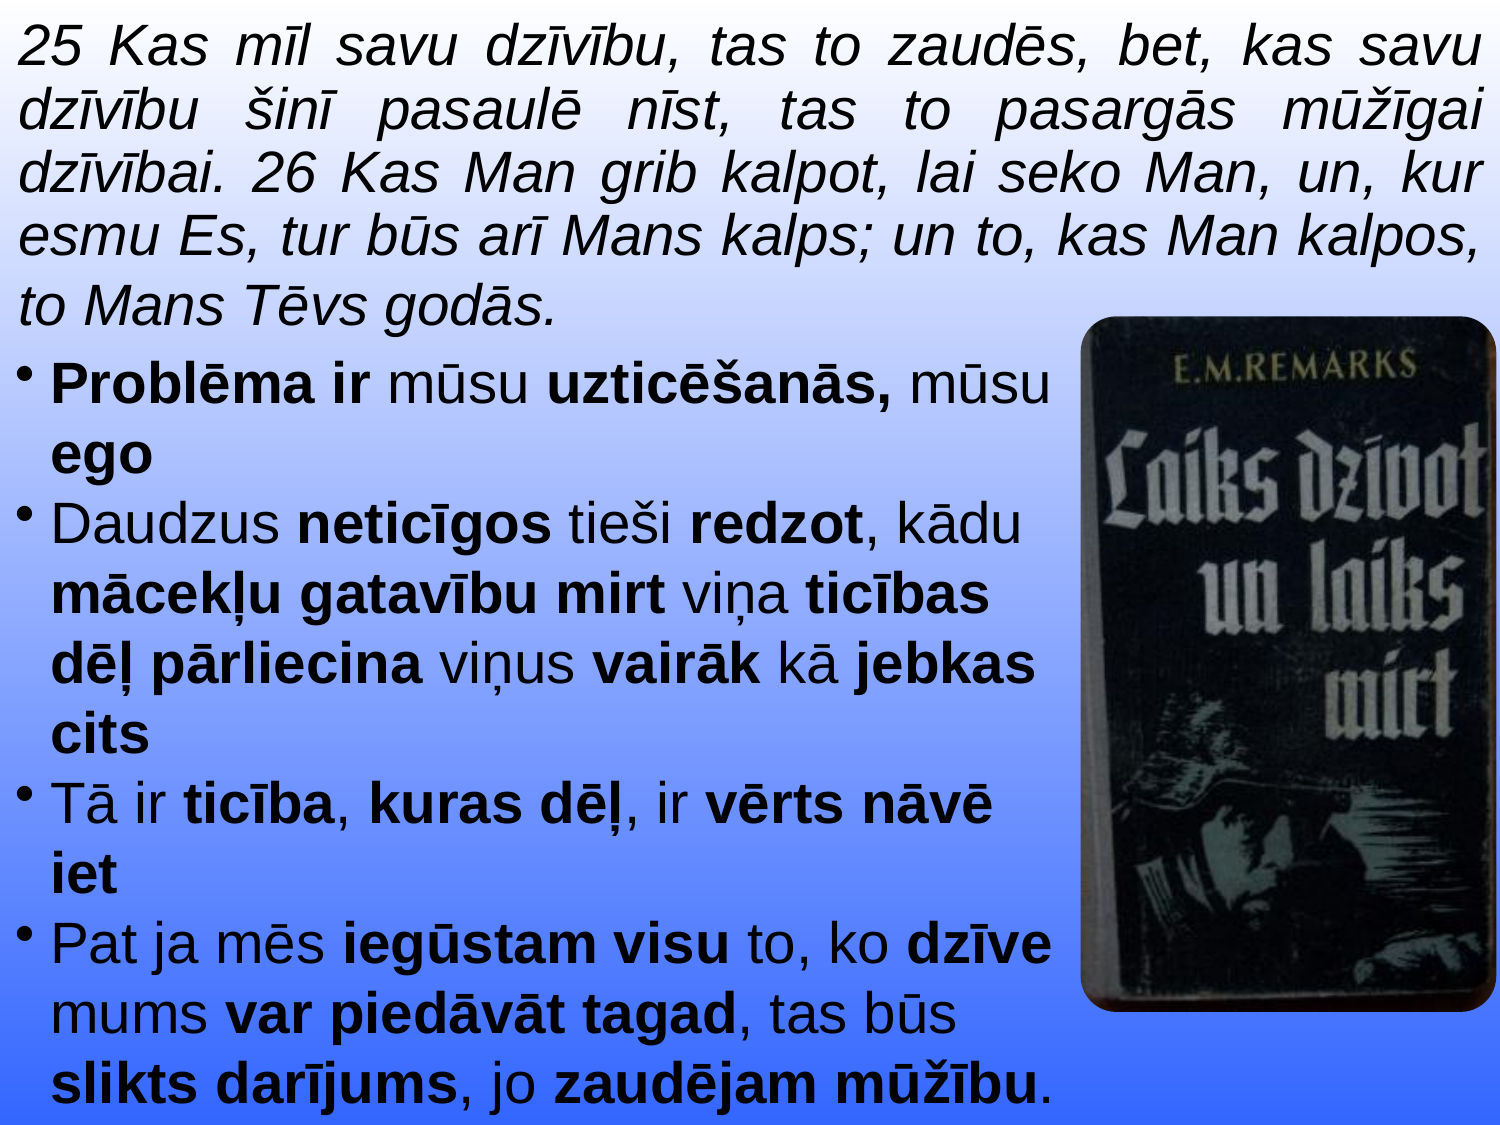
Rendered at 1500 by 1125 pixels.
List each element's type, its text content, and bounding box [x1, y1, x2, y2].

list 25 Kas mīl savu dzīvību, tas to zaudēs, bet, kas savu dzīvību šinī pasaulē nīst, tas to pasargās mūžīgai dzīvībai. 26 Kas Man grib kalpot, lai seko Man, un, kur esmu Es, tur būs arī Mans kalps; un to, kas Man kalpos, to Mans Tēvs godās. [0, 0, 1500, 178]
picture [1080, 316, 1497, 1013]
text_box Problēma ir mūsu uzticēšanās, mūsu ego Daudzus neticīgos tieši redzot, kādu mācekļu gatavību mirt viņa ticības dēļ pārliecina viņus vairāk kā jebkas cits Tā ir ticība, kuras dēļ, ir vērts nāvē iet Pat ja mēs iegūstam visu to, ko dzīve mums var piedāvāt tagad, tas būs slikts darījums, jo zaudējam mūžību. Nav krusta  nav atbrīvošanas; nav krusta  nav Kristus. [0, 338, 1081, 1125]
